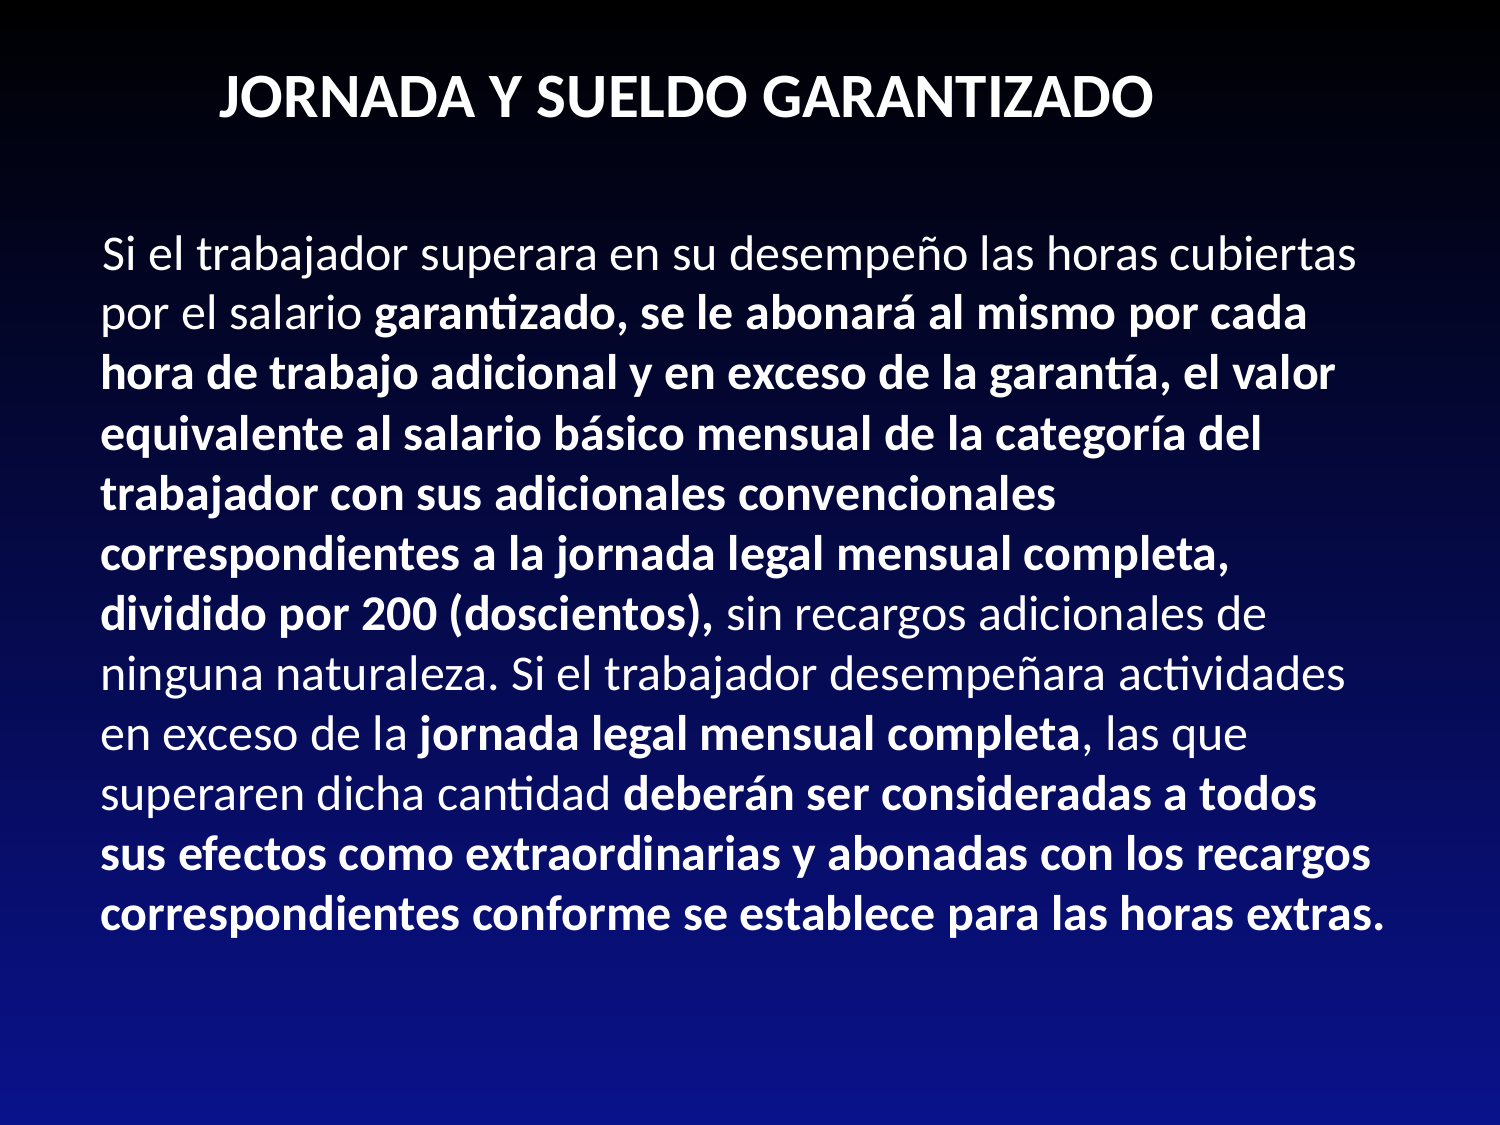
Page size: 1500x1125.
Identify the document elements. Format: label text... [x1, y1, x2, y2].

list Si el trabajador superara en su desempeño las horas cubiertas por el salario garantizado, se le abonará al mismo por cada hora de trabajo adicional y en exceso de la garantía, el valor equivalente al salario básico mensual de la categoría del trabajador con sus adicionales convencionales correspondientes a la jornada legal mensual completa, dividido por 200 (doscientos), sin recargos adicionales de ninguna naturaleza. Si el trabajador desempeñara actividades en exceso de la jornada legal mensual completa, las que superaren dicha cantidad deberán ser consideradas a todos sus efectos como extraordinarias y abonadas con los recargos correspondientes conforme se establece para las horas extras. [100, 219, 1388, 1022]
title JORNADA Y SUELDO GARANTIZADO [0, 54, 1376, 209]
